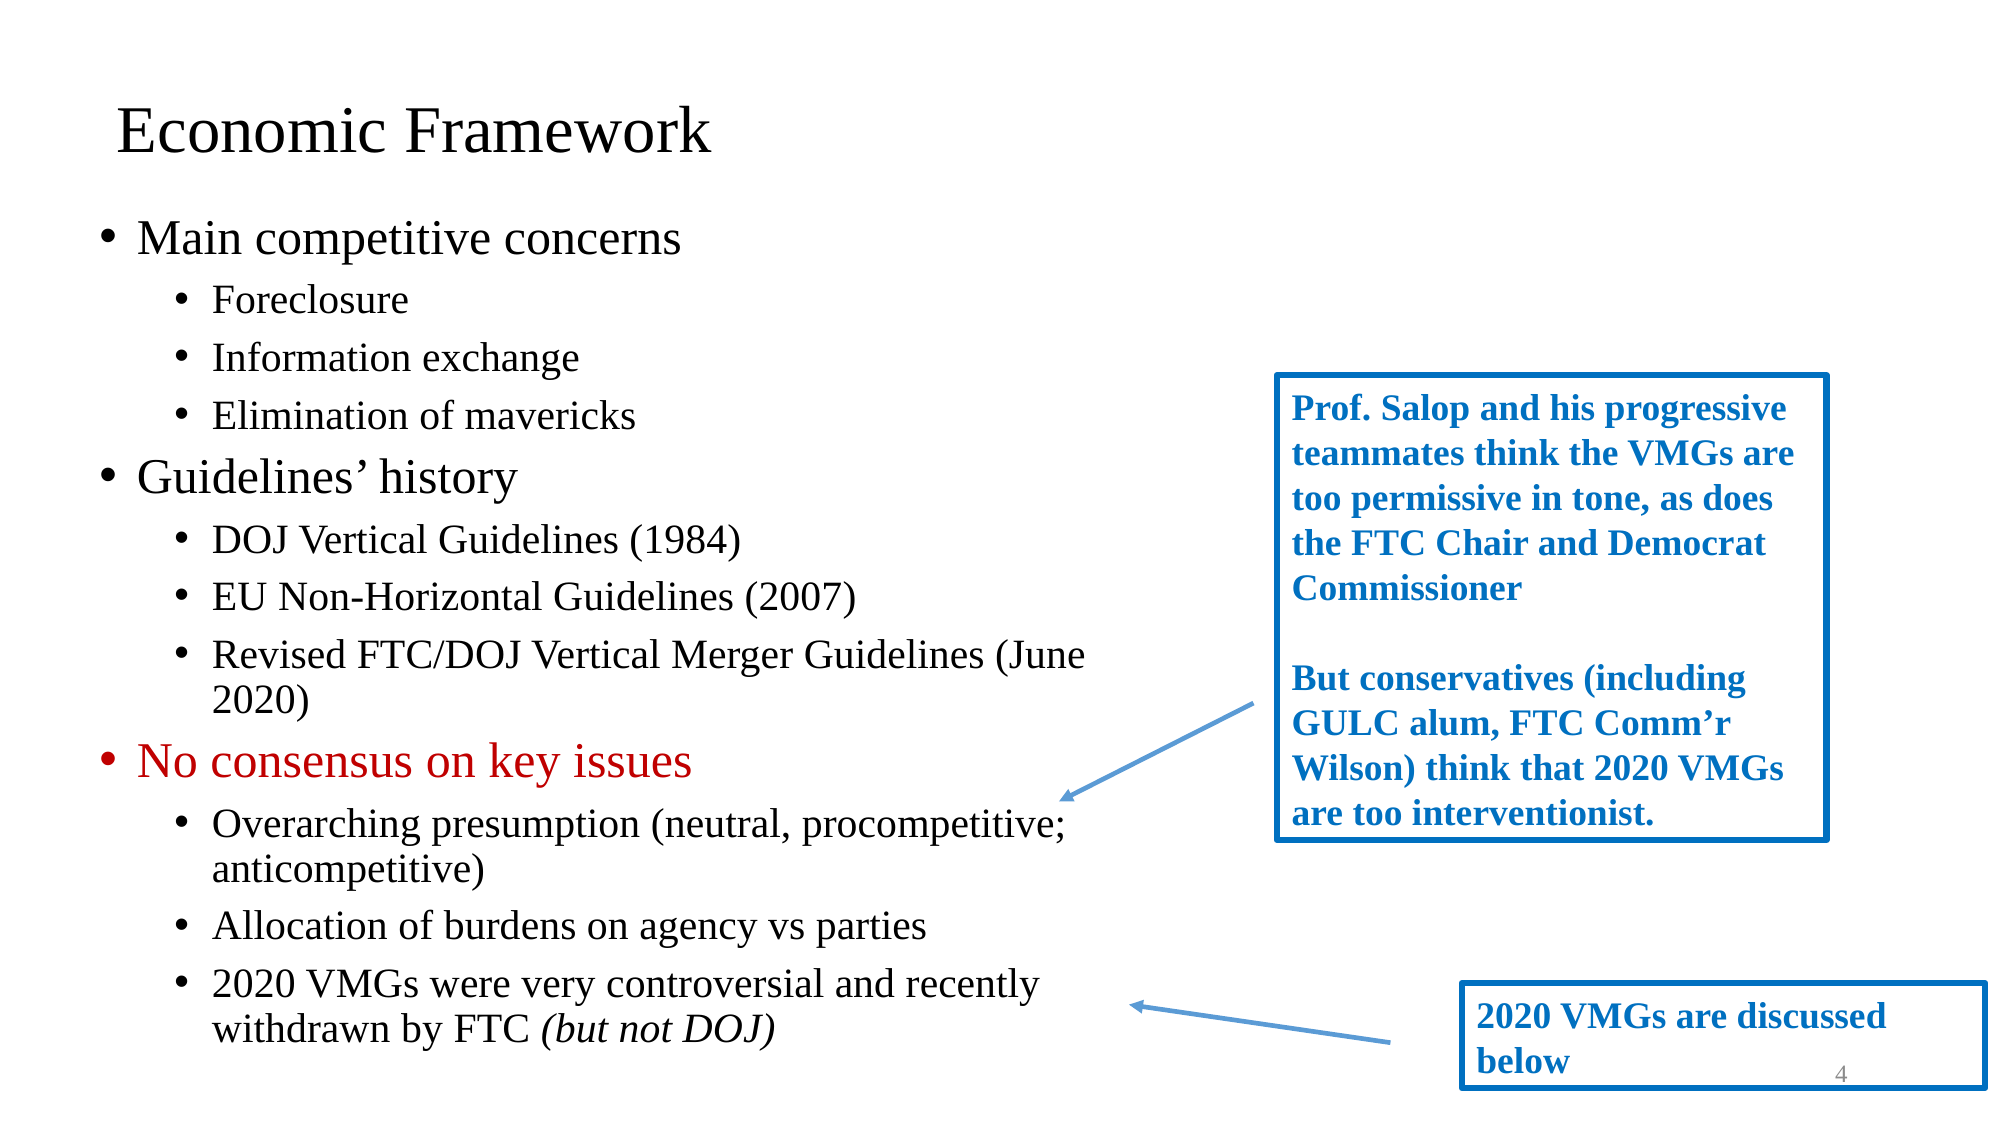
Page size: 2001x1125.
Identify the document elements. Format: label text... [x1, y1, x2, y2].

title Economic Framework [101, 22, 1827, 240]
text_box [1128, 1004, 1391, 1043]
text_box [1058, 703, 1254, 802]
text_box Prof. Salop and his progressive teammates think the VMGs are too permissive in tone, as does the FTC Chair and Democrat Commissioner But conservatives (including GULC alum, FTC Comm’r Wilson) think that 2020 VMGs are too interventionist. [1276, 375, 1827, 840]
list Main competitive concerns Foreclosure Information exchange Elimination of mavericks Guidelines’ history DOJ Vertical Guidelines (1984) EU Non-Horizontal Guidelines (2007) Revised FTC/DOJ Vertical Merger Guidelines (June 2020) No consensus on key issues Overarching presumption (neutral, procompetitive; anticompetitive) Allocation of burdens on agency vs parties 2020 VMGs were very controversial and recently withdrawn by FTC (but not DOJ) [84, 204, 1157, 1125]
text_box 2020 VMGs are discussed below [1461, 983, 1986, 1088]
slide_number 4 [1412, 1042, 1863, 1103]
